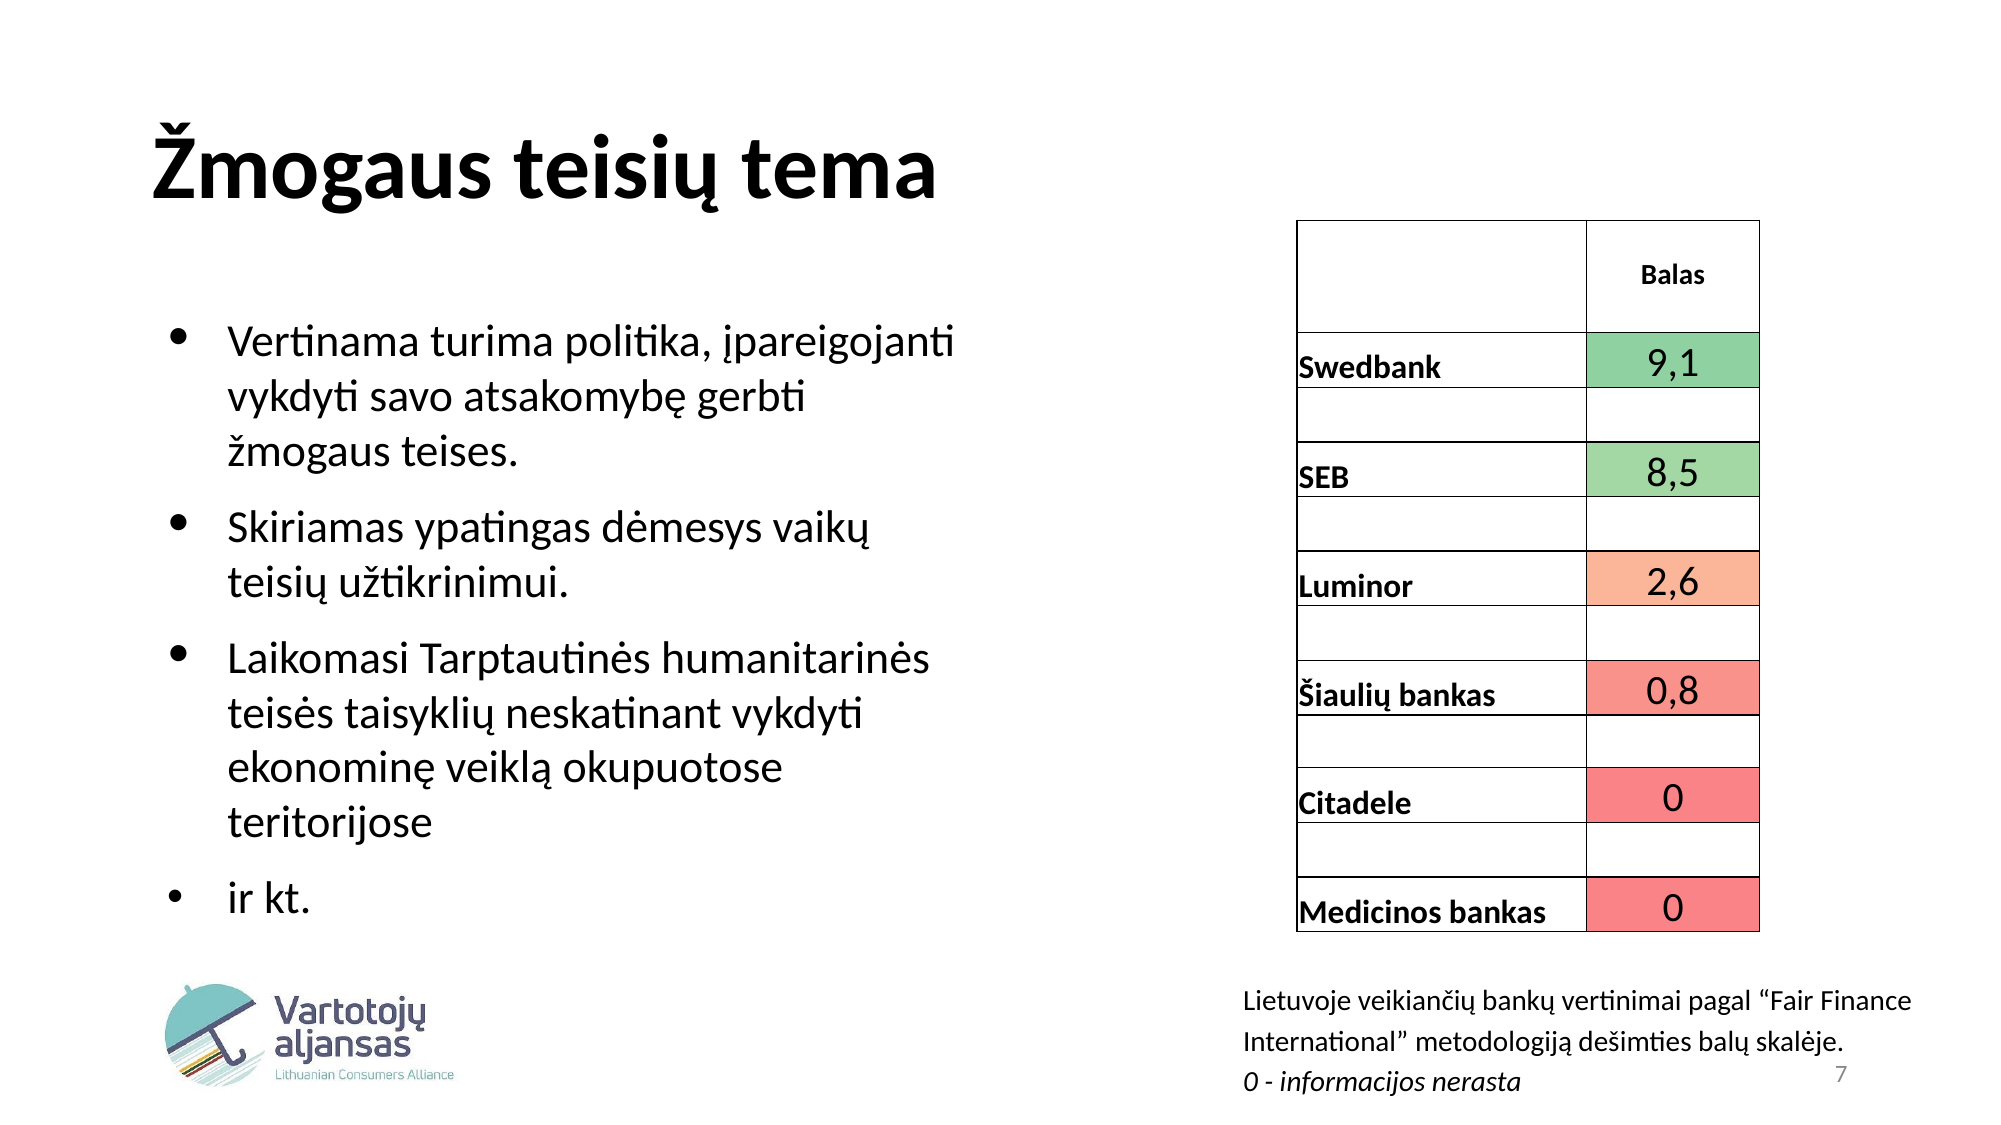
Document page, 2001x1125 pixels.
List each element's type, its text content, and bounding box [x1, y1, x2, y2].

table_cell [1587, 823, 1759, 876]
table_cell SEB [1298, 443, 1586, 496]
table_header Balas [1587, 221, 1759, 332]
table_cell [1298, 823, 1586, 876]
table_cell 0 [1587, 768, 1759, 822]
table_cell [1298, 388, 1586, 441]
table_cell Medicinos bankas [1298, 878, 1586, 931]
table_cell 9,1 [1587, 333, 1759, 387]
list Vertinama turima politika, įpareigojanti vykdyti savo atsakomybę gerbti žmogaus teises. Skiriamas ypatingas dėmesys vaikų teisių užtikrinimui. Laikomasi Tarptautinės humanitarinės teisės taisyklių neskatinant vykdyti ekonominę veiklą okupuotose teritorijose ir kt. [137, 303, 972, 1017]
table_cell [1298, 497, 1586, 550]
table_cell [1587, 716, 1759, 767]
table_cell [1587, 388, 1759, 441]
table_cell 8,5 [1587, 443, 1759, 496]
table_cell 2,6 [1587, 552, 1759, 605]
table_cell [1587, 497, 1759, 550]
table_cell 0 [1587, 878, 1759, 931]
table_cell Swedbank [1298, 333, 1586, 387]
table_cell [1298, 716, 1586, 767]
title Žmogaus teisių tema [137, 59, 1863, 278]
table_header [1298, 221, 1586, 332]
text_box Lietuvoje veikiančių bankų vertinimai pagal “Fair Finance International” metodologiją dešimties balų skalėje. 0 - informacijos nerasta [1228, 968, 2000, 1105]
table_cell Citadele [1298, 768, 1586, 822]
table_cell [1298, 606, 1586, 660]
table_cell Šiaulių bankas [1298, 661, 1586, 714]
table_cell Luminor [1298, 552, 1586, 605]
table_cell 0,8 [1587, 661, 1759, 714]
table_cell [1587, 606, 1759, 660]
picture [137, 959, 483, 1111]
